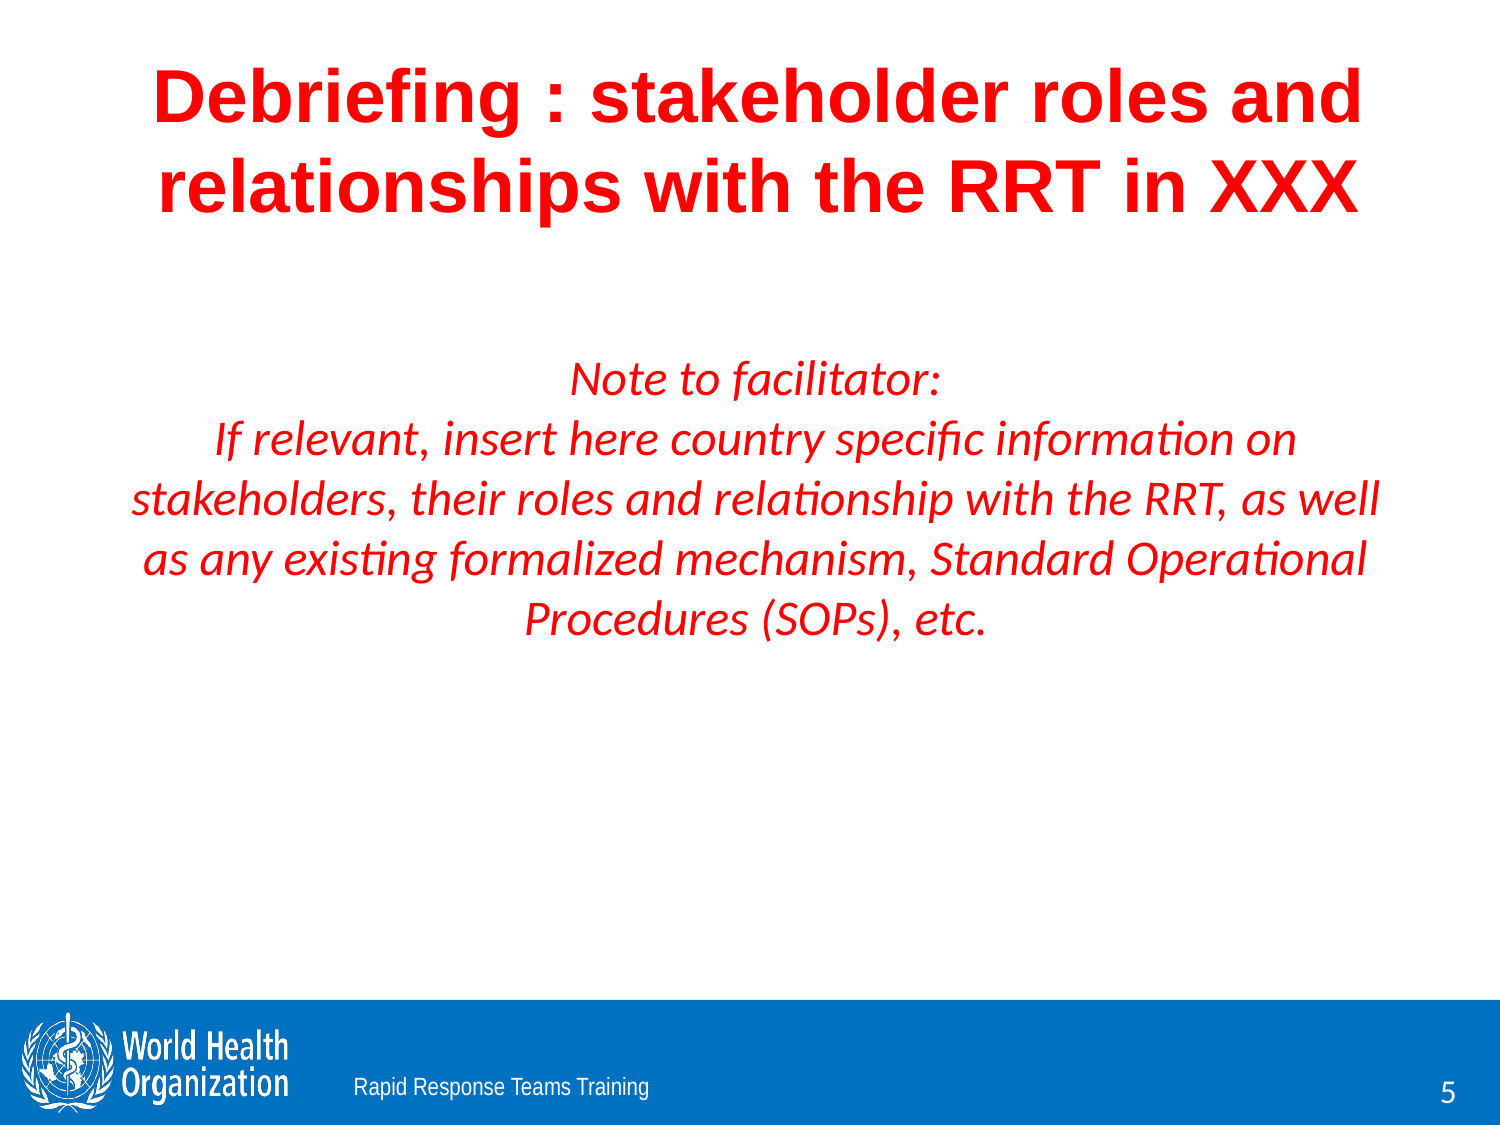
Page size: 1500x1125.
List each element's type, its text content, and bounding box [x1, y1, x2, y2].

picture [21, 1012, 288, 1113]
title Debriefing : stakeholder roles and relationships with the RRT in XXX [17, 44, 1500, 232]
text_box Note to facilitator: If relevant, insert here country specific information on stakeholders, their roles and relationship with the RRT, as well as any existing formalized mechanism, Standard Operational Procedures (SOPs), etc. [88, 338, 1424, 713]
